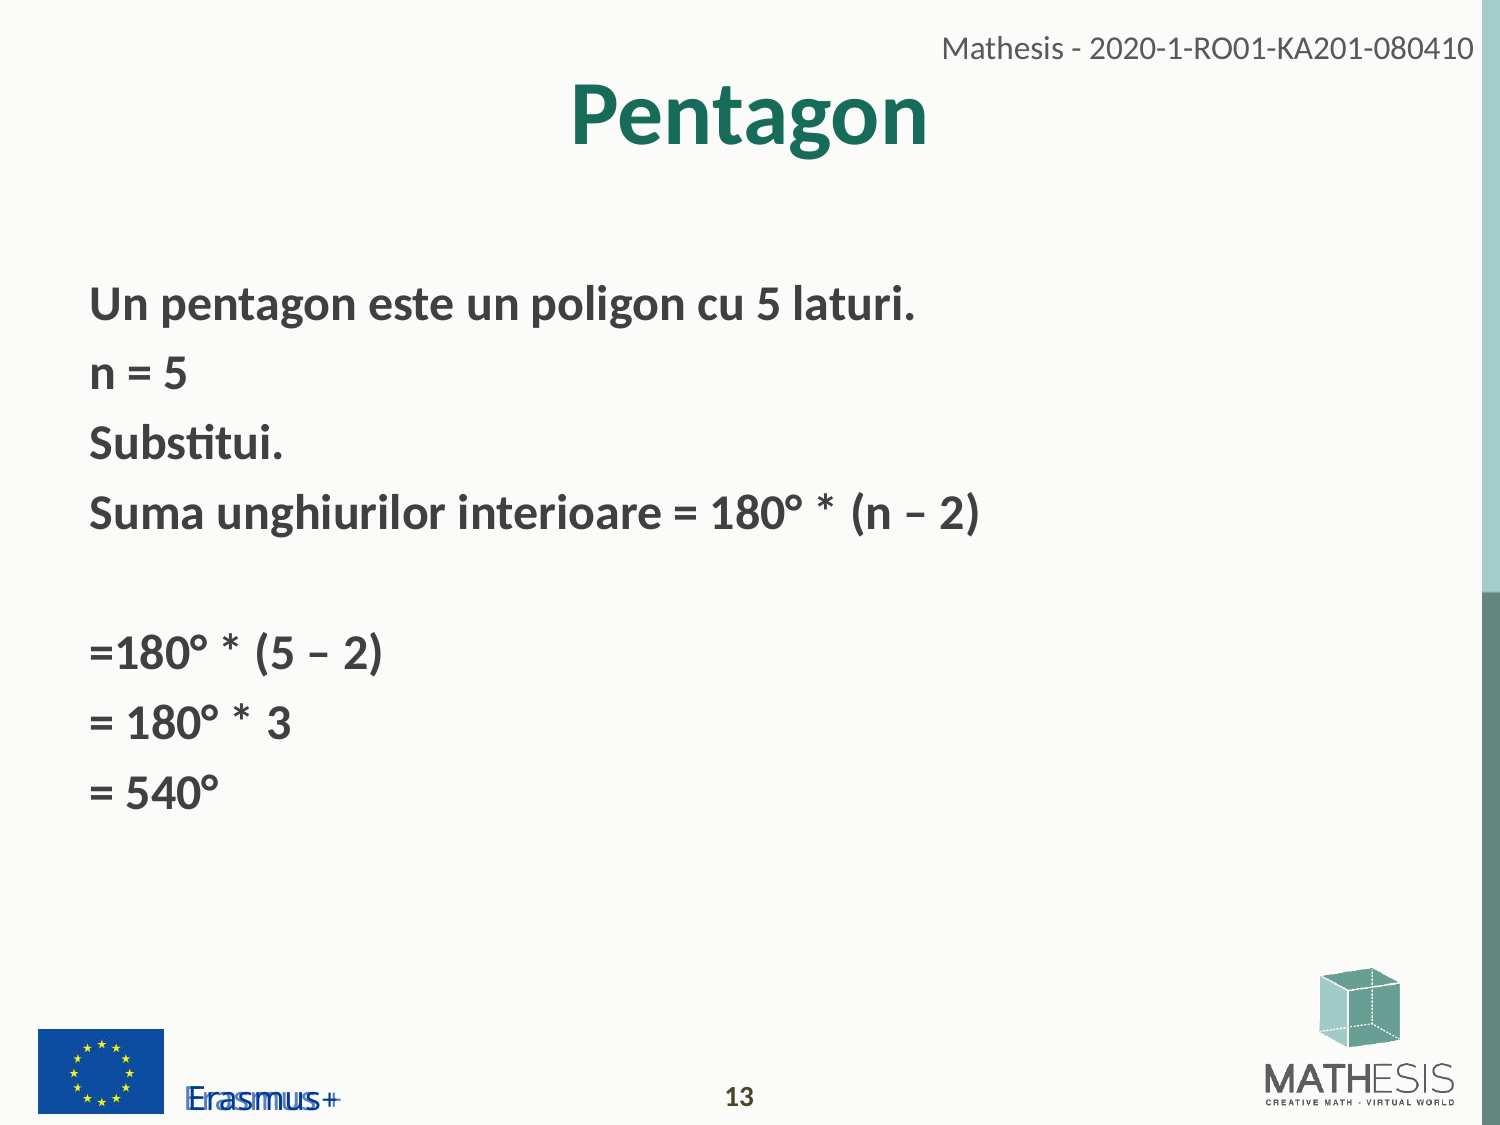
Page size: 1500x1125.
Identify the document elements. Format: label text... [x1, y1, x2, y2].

list Un pentagon este un poligon cu 5 laturi. n = 5 Substitui. Suma unghiurilor interioare = 180° * (n – 2) =180° * (5 – 2) = 180° * 3 = 540° [75, 262, 1425, 1005]
picture [38, 1029, 164, 1114]
title Pentagon [75, 45, 1425, 233]
